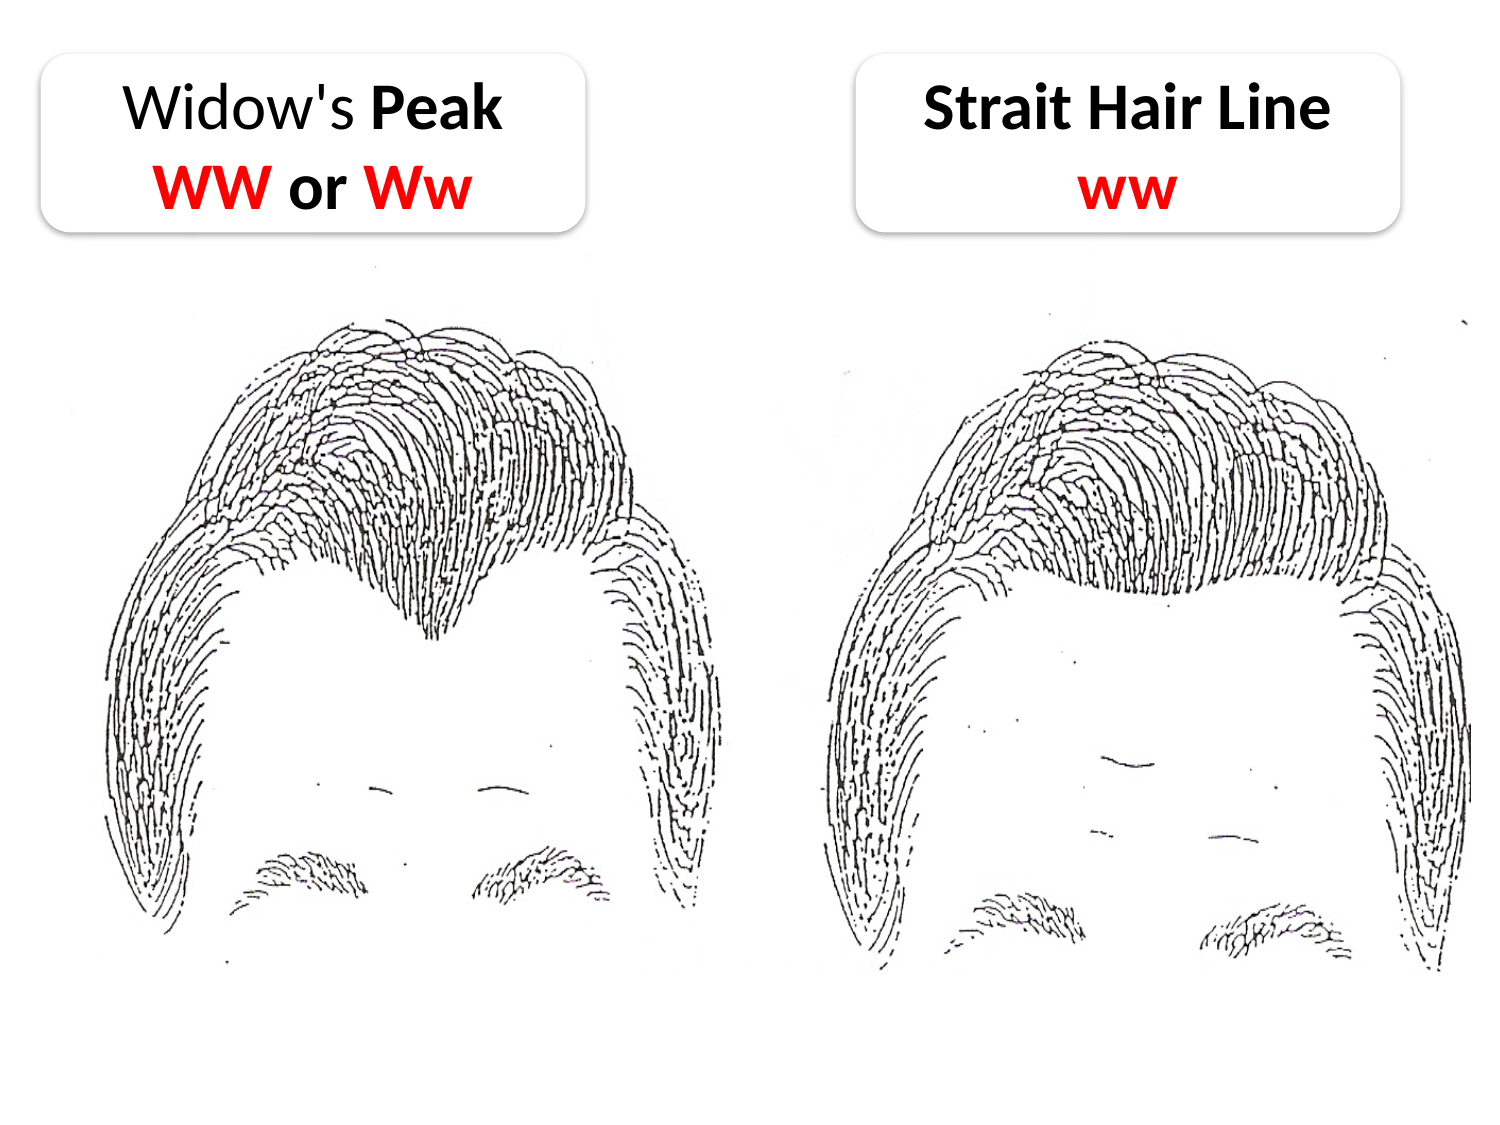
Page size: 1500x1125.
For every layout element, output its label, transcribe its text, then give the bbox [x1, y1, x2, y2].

text_box Widow's Peak WW or Ww [40, 53, 586, 230]
picture [29, 231, 1471, 977]
text_box Strait Hair Line ww [855, 53, 1401, 230]
